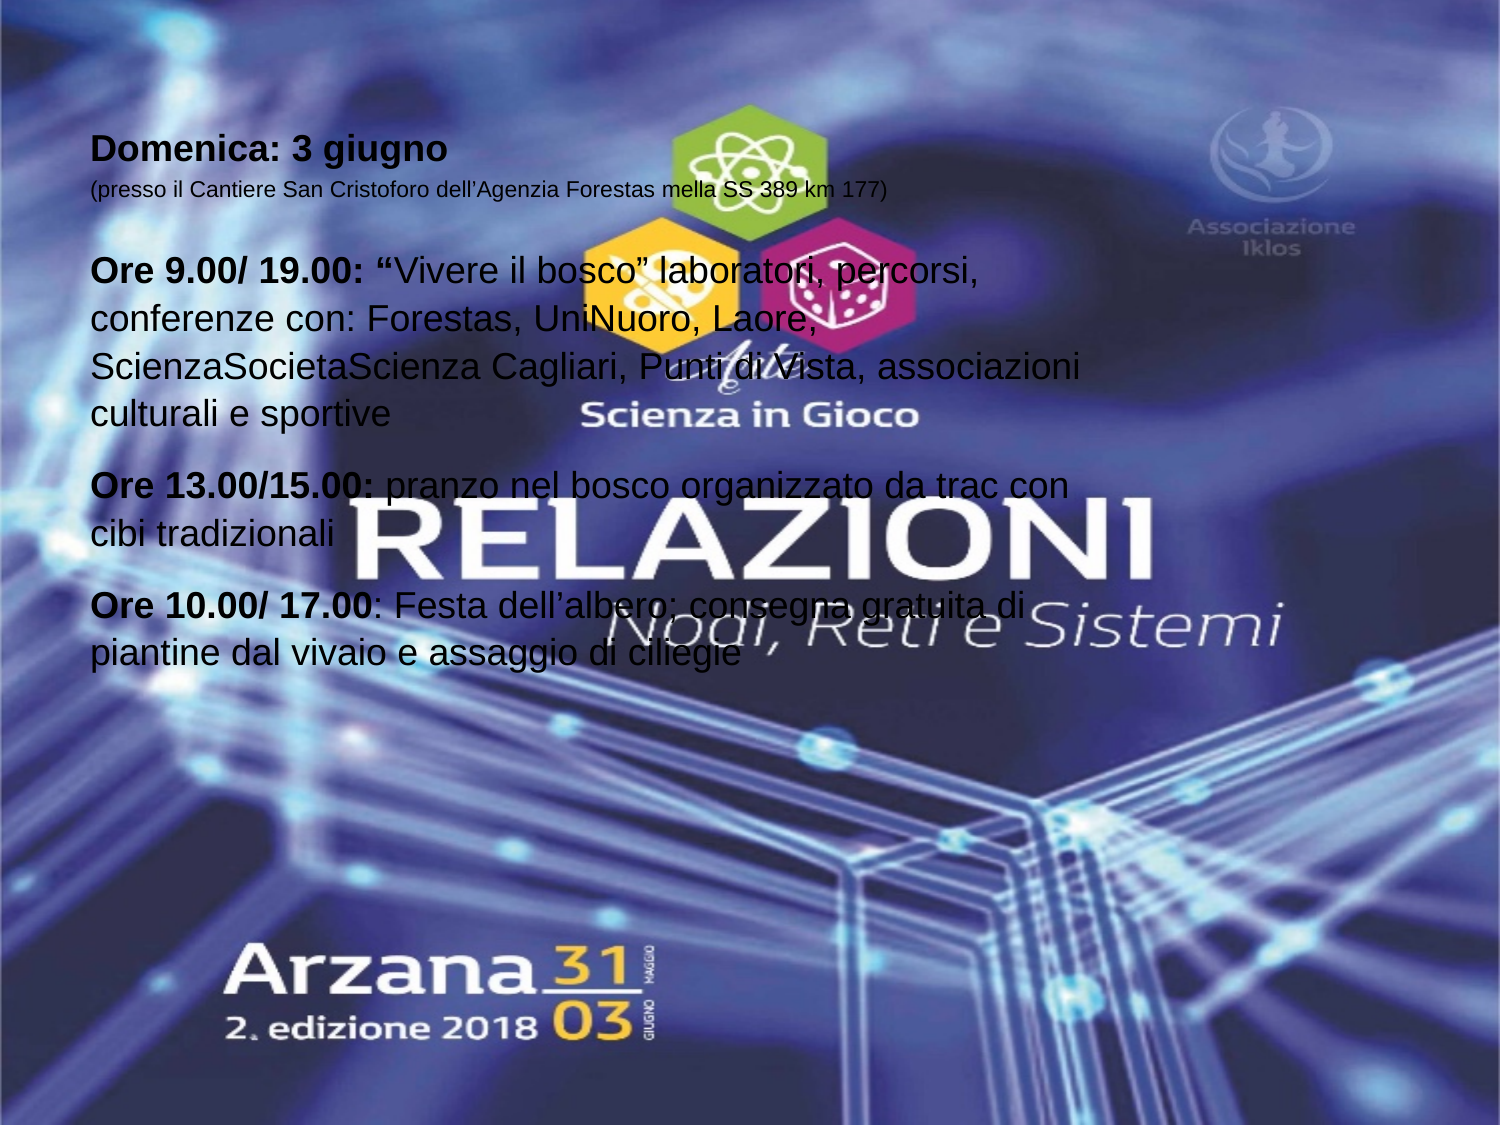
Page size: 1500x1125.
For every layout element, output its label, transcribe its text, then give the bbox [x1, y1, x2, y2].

picture [0, 0, 1500, 1125]
list Domenica: 3 giugno (presso il Cantiere San Cristoforo dell’Agenzia Forestas mella SS 389 km 177) Ore 9.00/ 19.00: “Vivere il bosco” laboratori, percorsi, conferenze con: Forestas, UniNuoro, Laore, ScienzaSocietaScienza Cagliari, Punti di Vista, associazioni culturali e sportive Ore 13.00/15.00: pranzo nel bosco organizzato da trac con cibi tradizionali Ore 10.00/ 17.00: Festa dell’albero; consegna gratuita di piantine dal vivaio e assaggio di ciliegie [75, 113, 1117, 1005]
